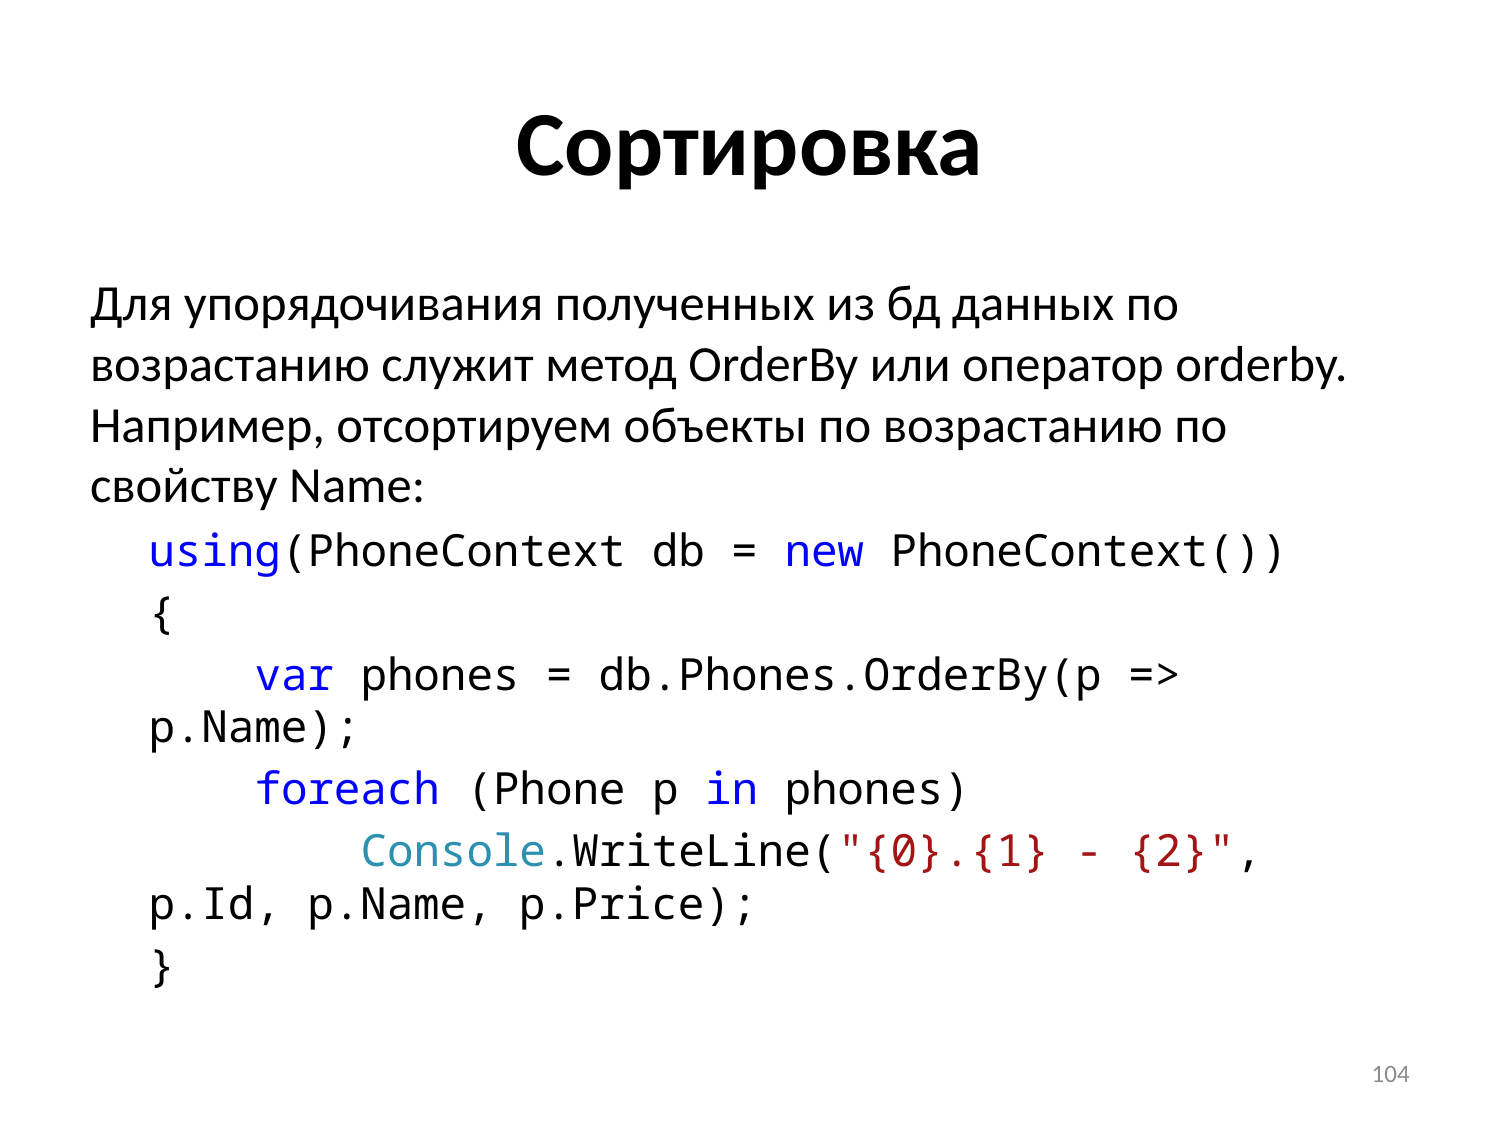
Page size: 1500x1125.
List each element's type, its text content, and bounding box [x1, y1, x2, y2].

title Сортировка [75, 45, 1425, 233]
list Для упорядочивания полученных из бд данных по возрастанию служит метод OrderBy или оператор orderby. Например, отсортируем объекты по возрастанию по свойству Name: using(PhoneContext db = new PhoneContext()) { var phones = db.Phones.OrderBy(p => p.Name); foreach (Phone p in phones) Console.WriteLine("{0}.{1} - {2}", p.Id, p.Name, p.Price); } [75, 262, 1425, 1005]
slide_number 104 [1074, 1042, 1425, 1103]
